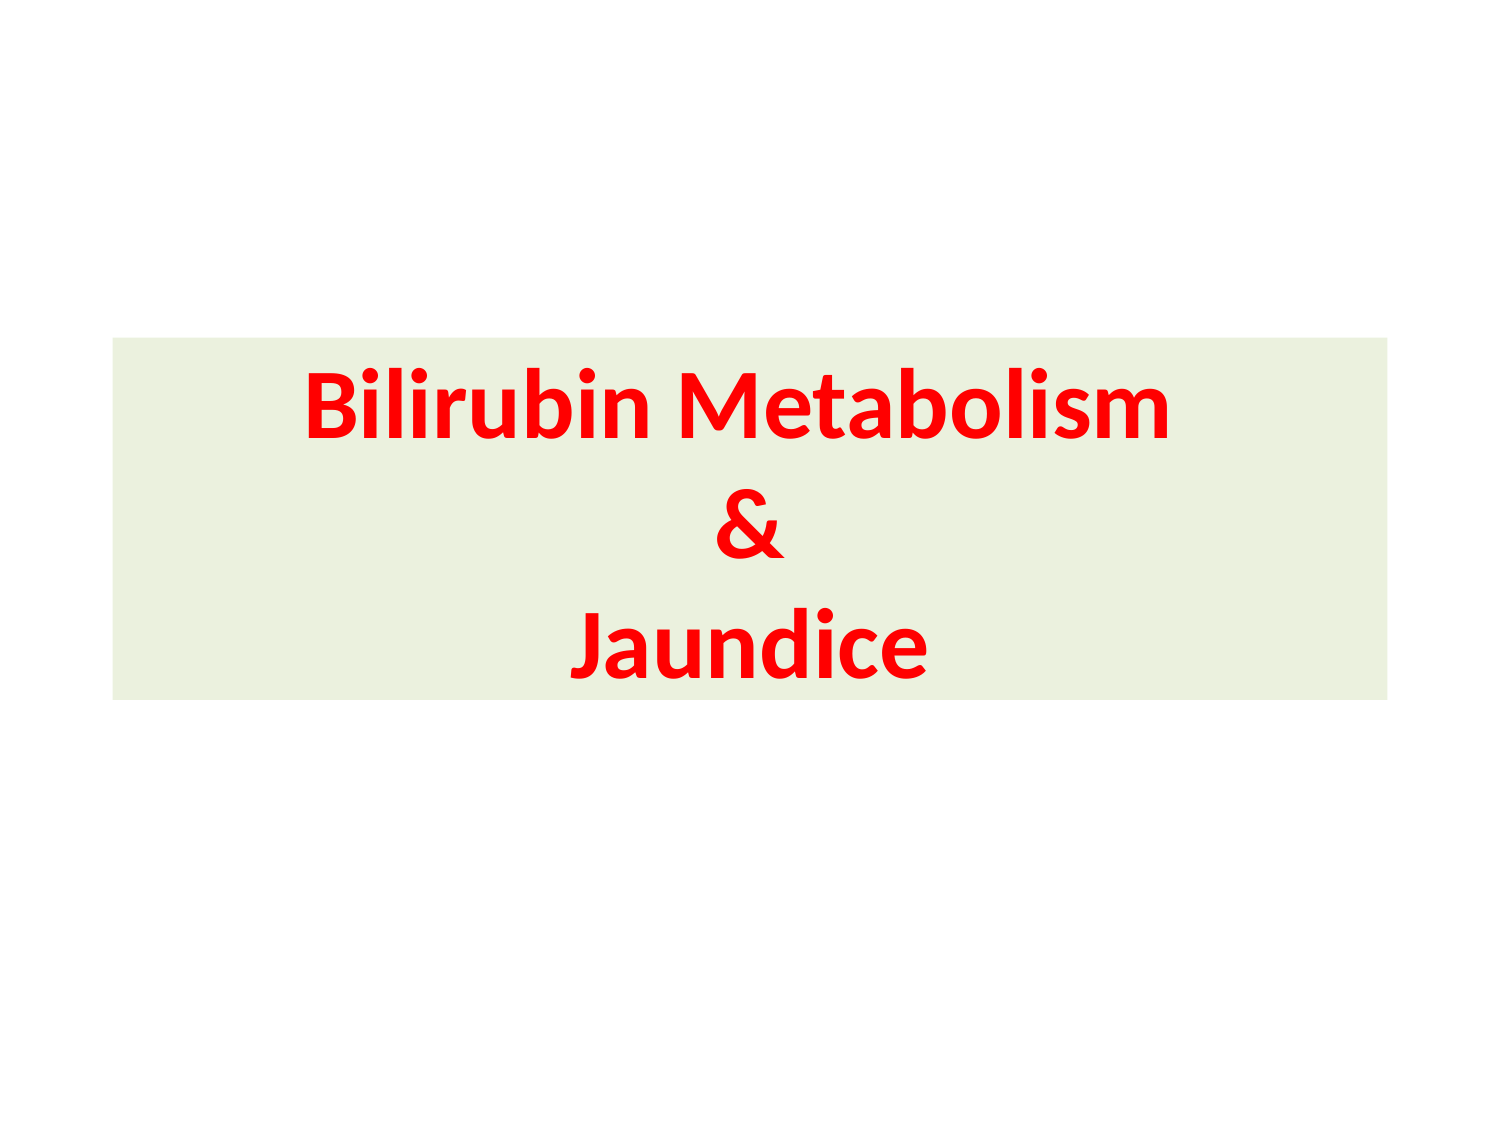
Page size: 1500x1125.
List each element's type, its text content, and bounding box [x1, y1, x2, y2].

title Bilirubin Metabolism & Jaundice [112, 337, 1388, 700]
